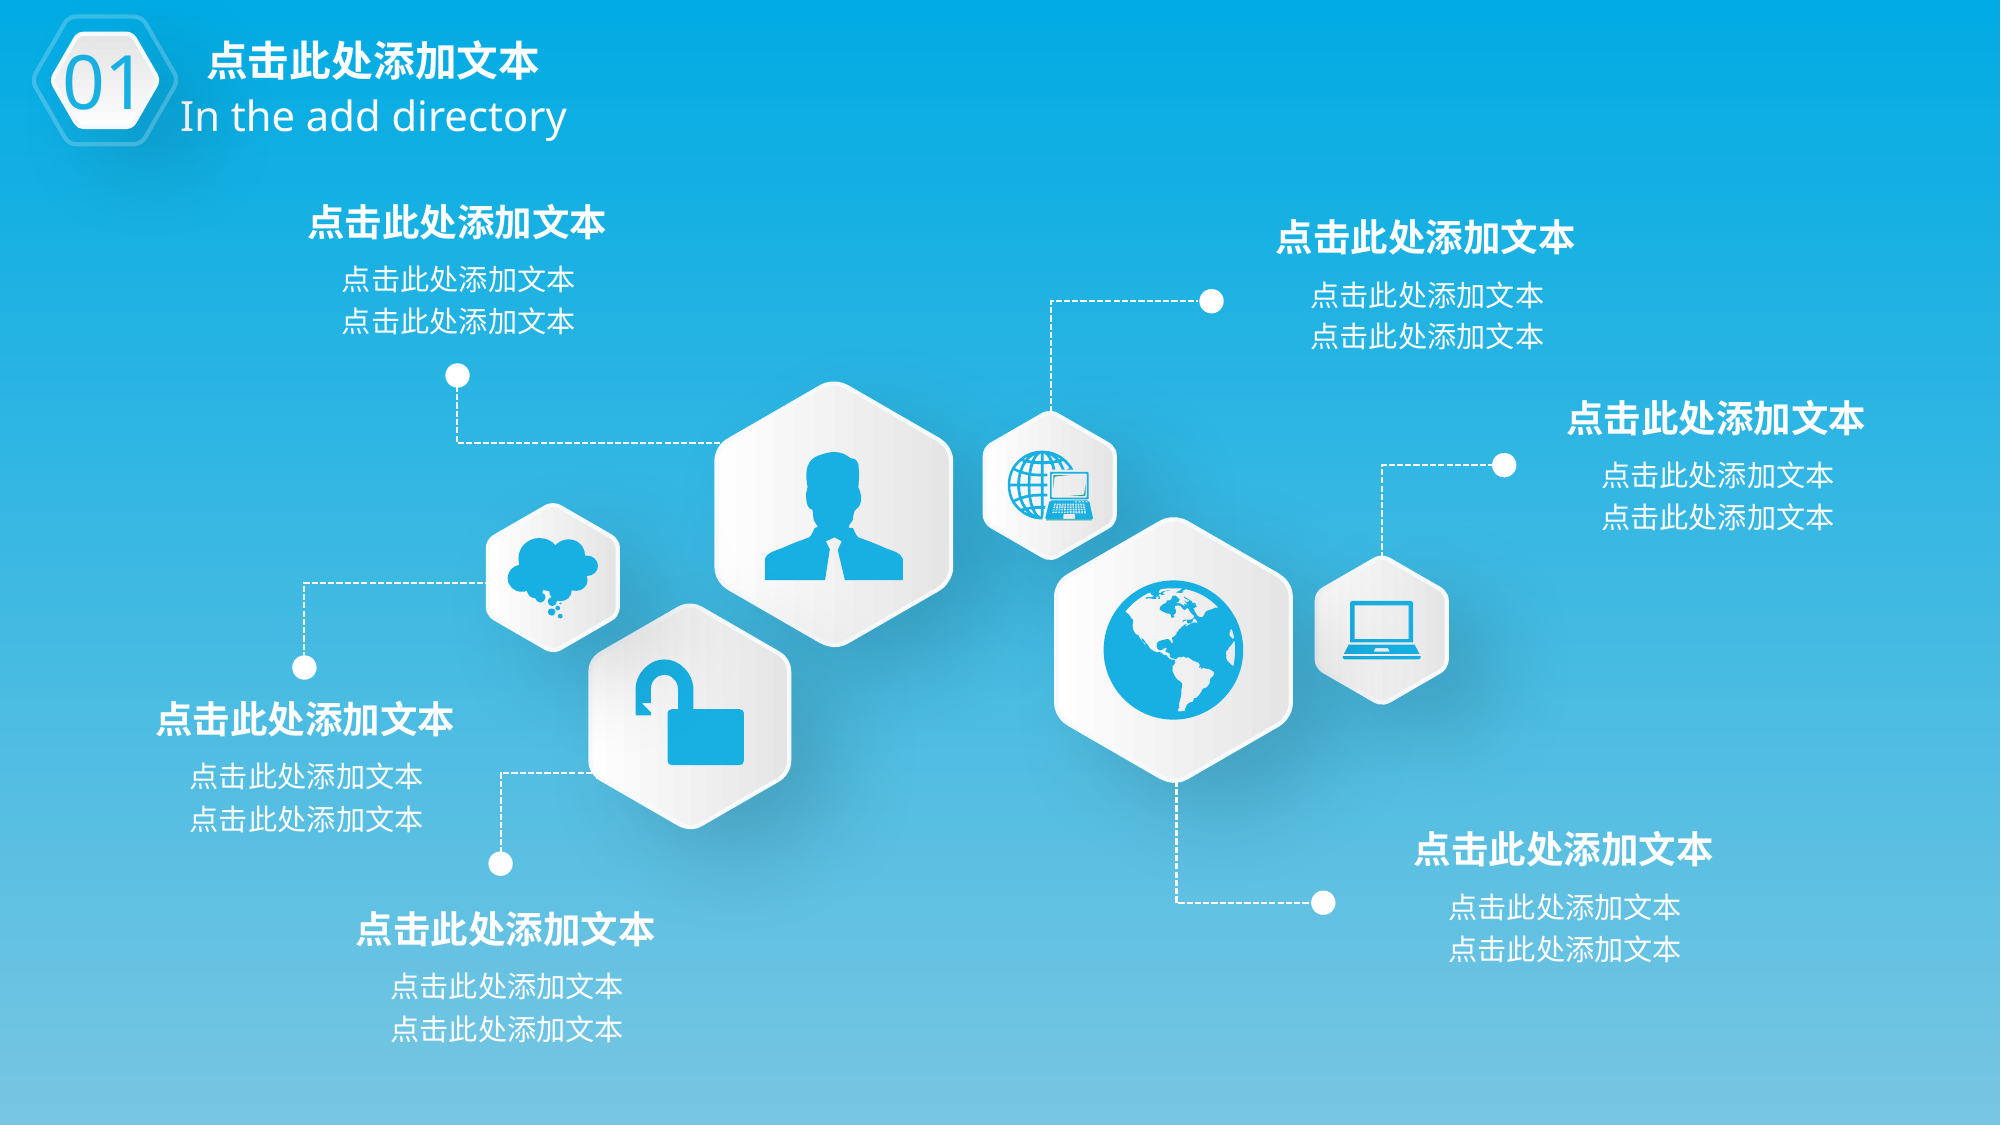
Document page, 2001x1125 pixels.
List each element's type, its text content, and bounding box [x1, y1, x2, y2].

text_box 点击此处添加文本 [341, 898, 671, 959]
text_box [500, 772, 590, 850]
text_box [1050, 300, 1198, 413]
text_box [1175, 781, 1310, 904]
text_box [1198, 287, 1225, 315]
text_box [1310, 889, 1337, 916]
text_box 点击此处添加文本 点击此处添加文本 [1586, 443, 1851, 543]
text_box 点击此处添加文本 [140, 688, 471, 749]
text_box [716, 383, 952, 646]
text_box 点击此处添加文本 点击此处添加文本 [1433, 874, 1698, 974]
text_box [444, 362, 471, 389]
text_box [487, 505, 618, 651]
text_box 点击此处添加文本 [292, 191, 623, 251]
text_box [1316, 557, 1447, 703]
text_box 点击此处添加文本 点击此处添加文本 [174, 744, 439, 844]
text_box [291, 654, 318, 681]
text_box 点击此处添加文本 点击此处添加文本 [375, 954, 640, 1054]
text_box 点击此处添加文本 点击此处添加文本 [1295, 262, 1560, 362]
text_box [456, 386, 716, 444]
text_box 点击此处添加文本 [1260, 206, 1591, 267]
text_box 点击此处添加文本 [191, 27, 556, 82]
text_box [303, 582, 487, 654]
text_box 点击此处添加文本 点击此处添加文本 [327, 246, 591, 346]
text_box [590, 605, 790, 828]
text_box 点击此处添加文本 [1551, 387, 1882, 448]
text_box [1381, 464, 1491, 557]
text_box [1490, 451, 1518, 479]
text_box In the add directory [223, 82, 582, 148]
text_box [34, 16, 177, 145]
text_box [487, 850, 514, 877]
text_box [984, 413, 1115, 558]
text_box 点击此处添加文本 [1399, 819, 1729, 879]
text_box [1056, 519, 1291, 781]
